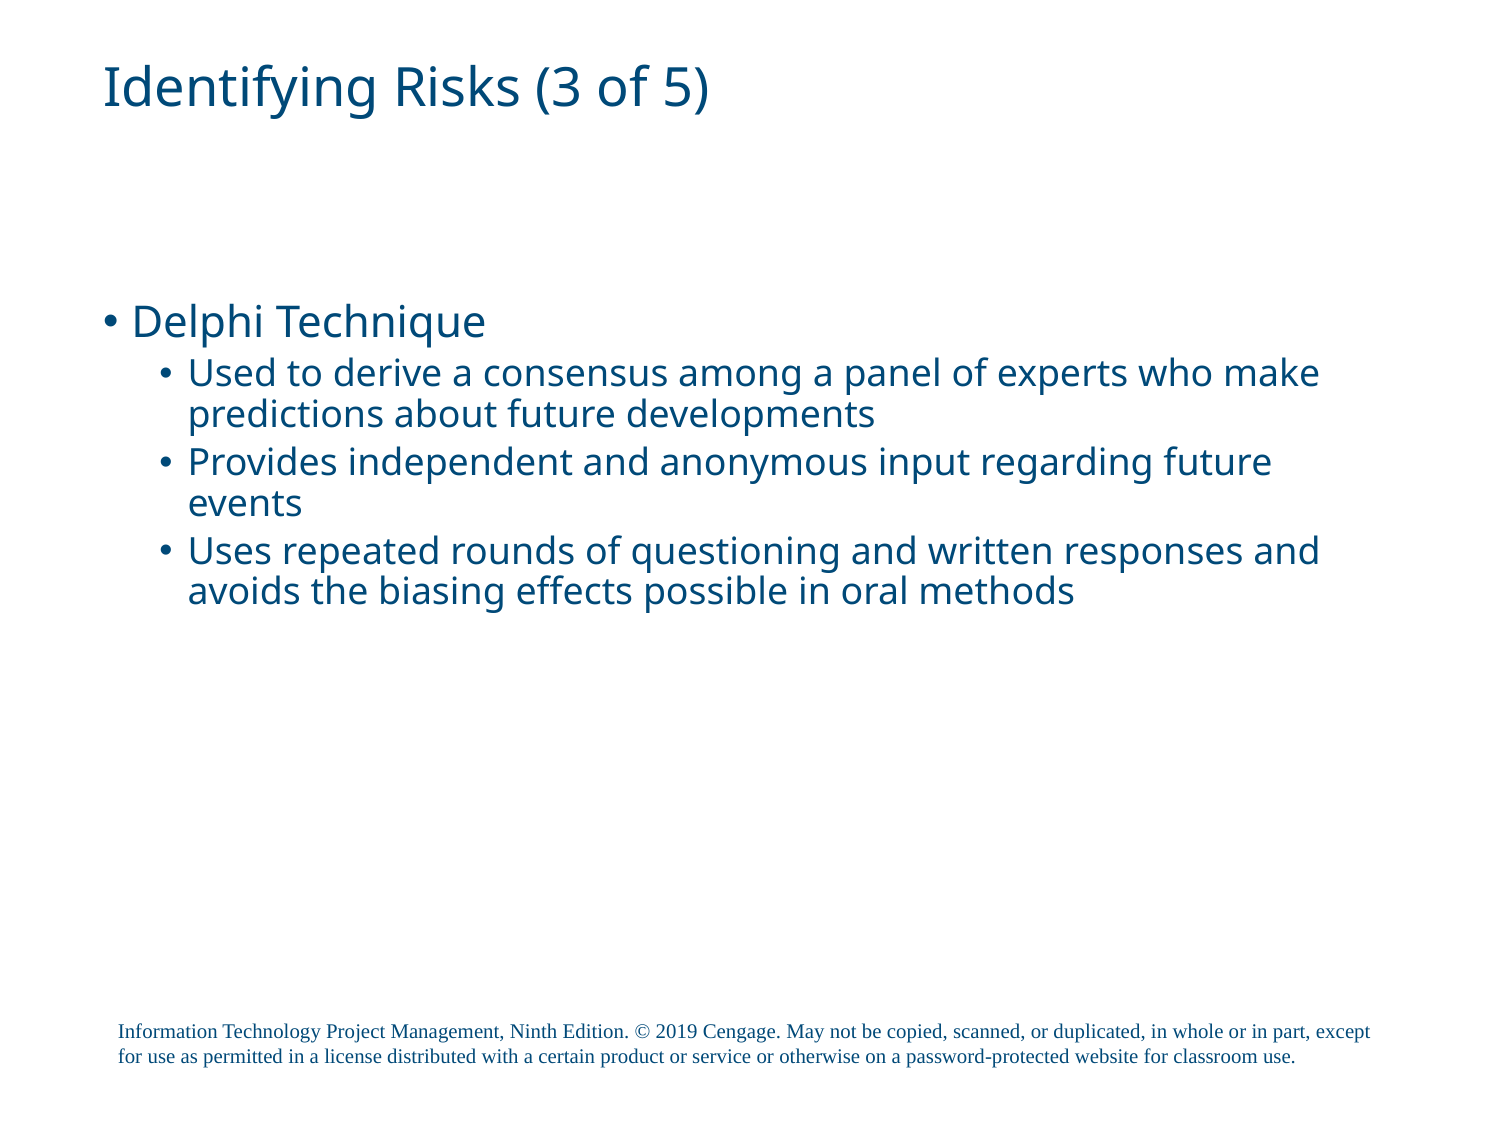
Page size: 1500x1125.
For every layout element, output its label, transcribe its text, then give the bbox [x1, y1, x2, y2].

title Identifying Risks (3 of 5) [103, 59, 1397, 278]
footer Information Technology Project Management, Ninth Edition. © 2019 Cengage. May not be copied, scanned, or duplicated, in whole or in part, except for use as permitted in a license distributed with a certain product or service or otherwise on a password-protected website for classroom use. [103, 1009, 1397, 1070]
list Delphi Technique Used to derive a consensus among a panel of experts who make predictions about future developments Provides independent and anonymous input regarding future events Uses repeated rounds of questioning and written responses and avoids the biasing effects possible in oral methods [103, 299, 1397, 1009]
